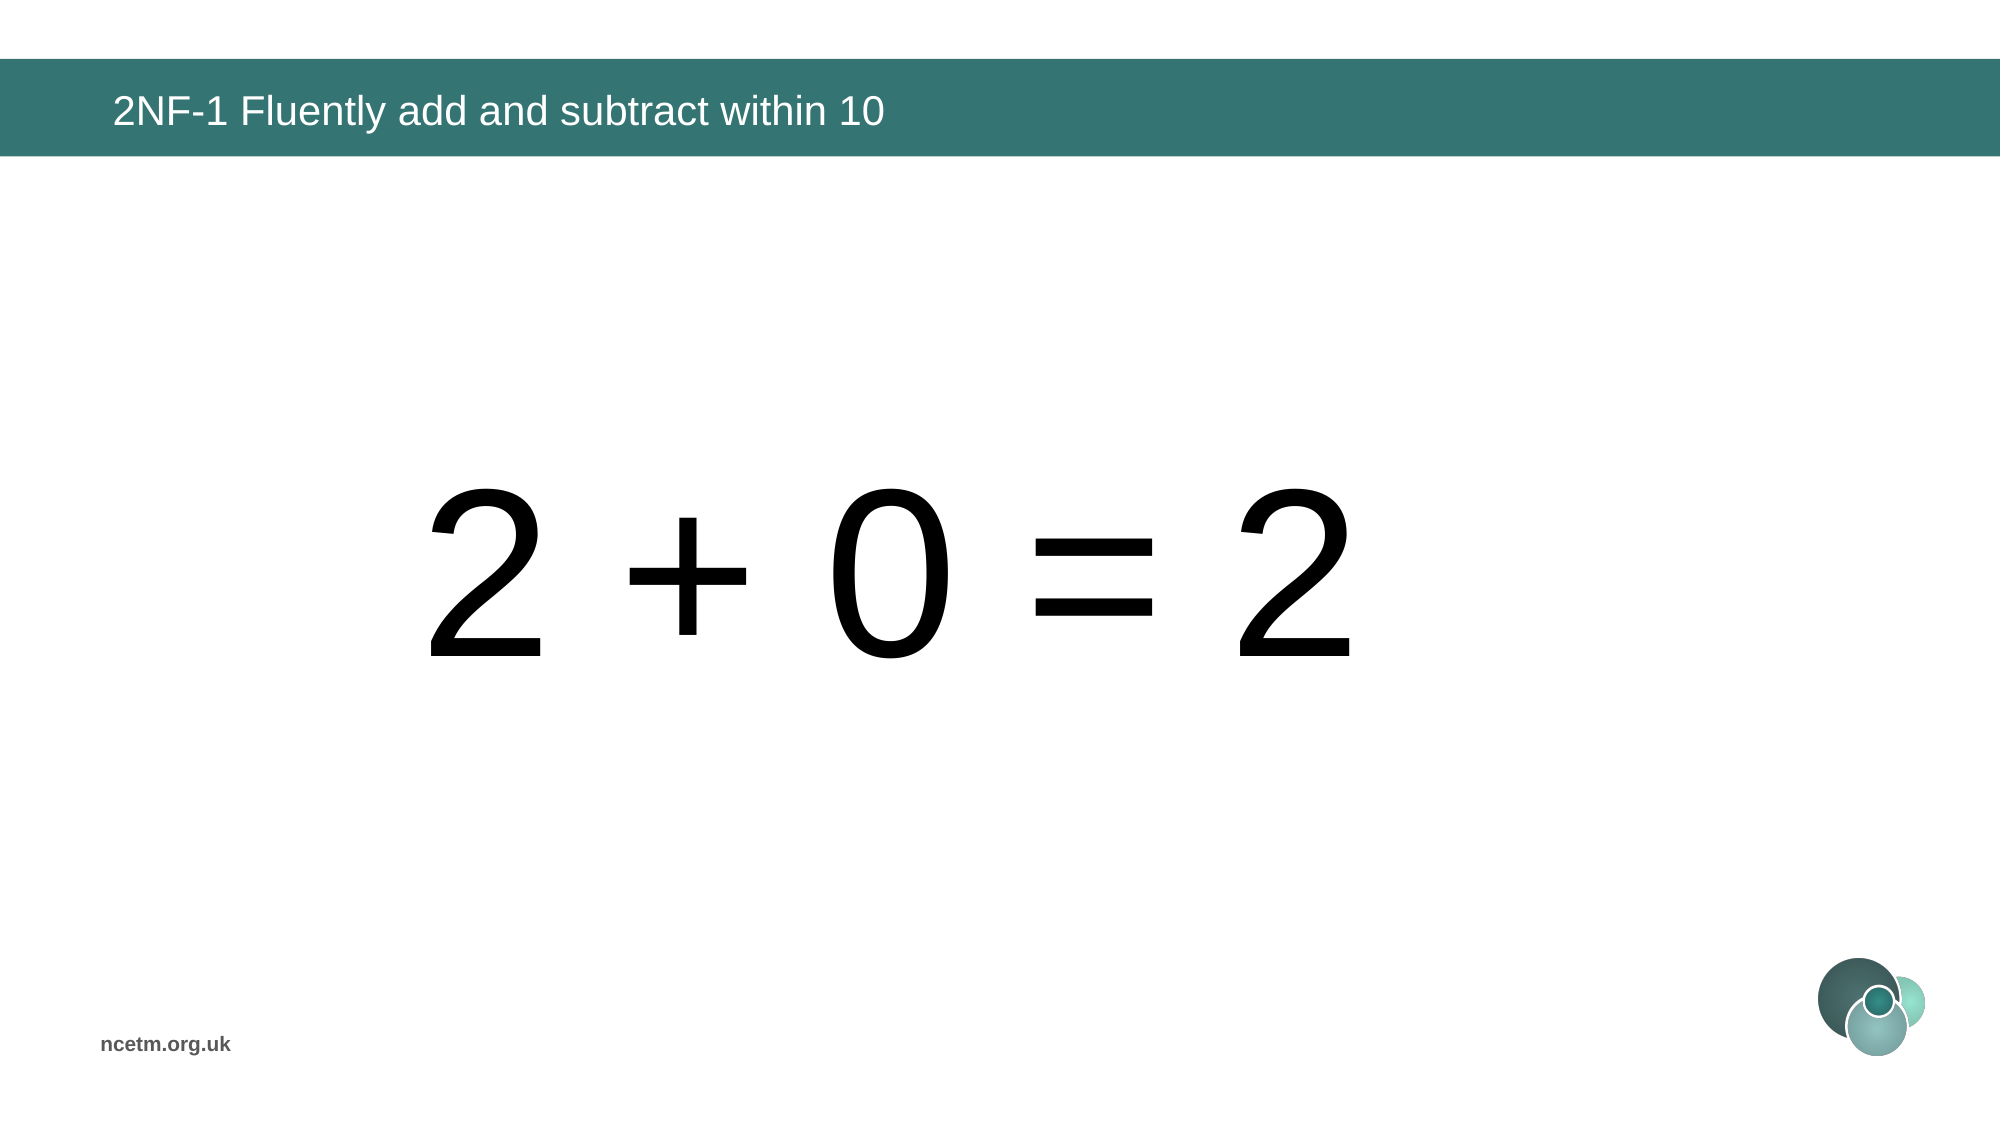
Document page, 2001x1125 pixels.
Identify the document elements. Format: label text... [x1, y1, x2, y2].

text_box 2 [1213, 409, 1377, 712]
title 2NF-1 Fluently add and subtract within 10 [97, 76, 1945, 147]
picture [1818, 958, 1925, 1056]
text_box 2 + 0 = [404, 409, 1213, 712]
